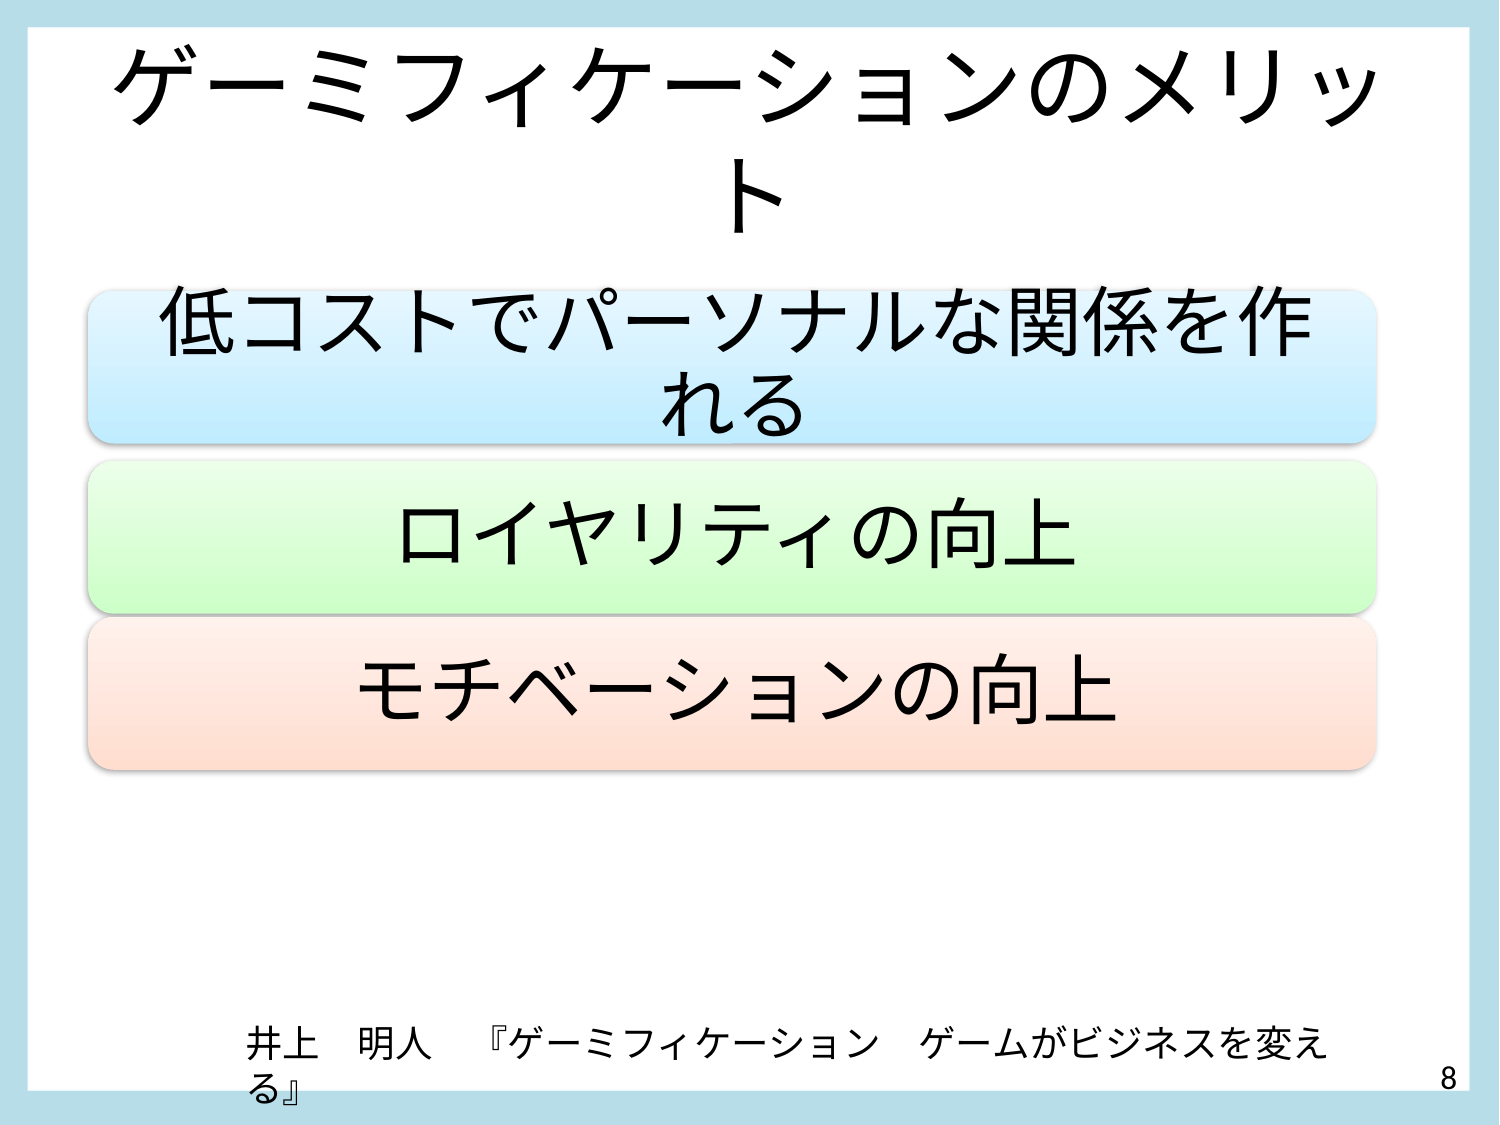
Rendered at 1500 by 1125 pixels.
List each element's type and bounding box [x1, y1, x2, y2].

text_box [88, 157, 1377, 918]
picture [0, 0, 1499, 1125]
